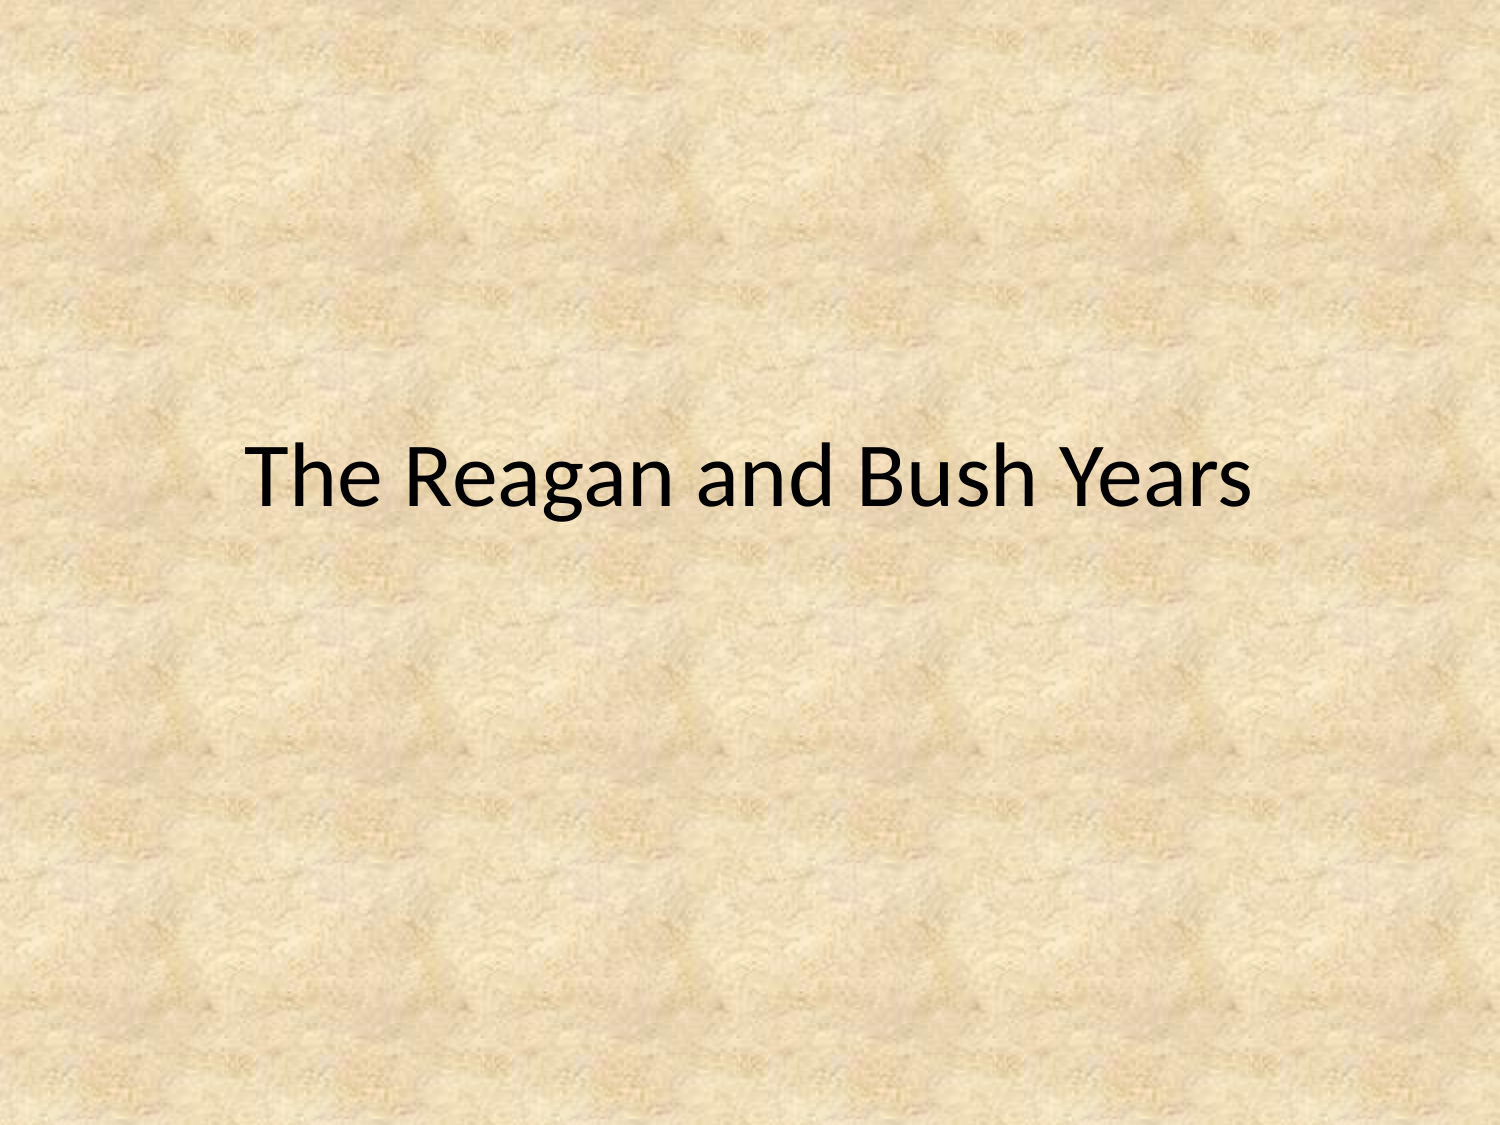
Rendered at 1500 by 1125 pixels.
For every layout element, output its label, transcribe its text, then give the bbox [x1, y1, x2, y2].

title The Reagan and Bush Years [112, 349, 1388, 591]
picture [0, 0, 1500, 1125]
